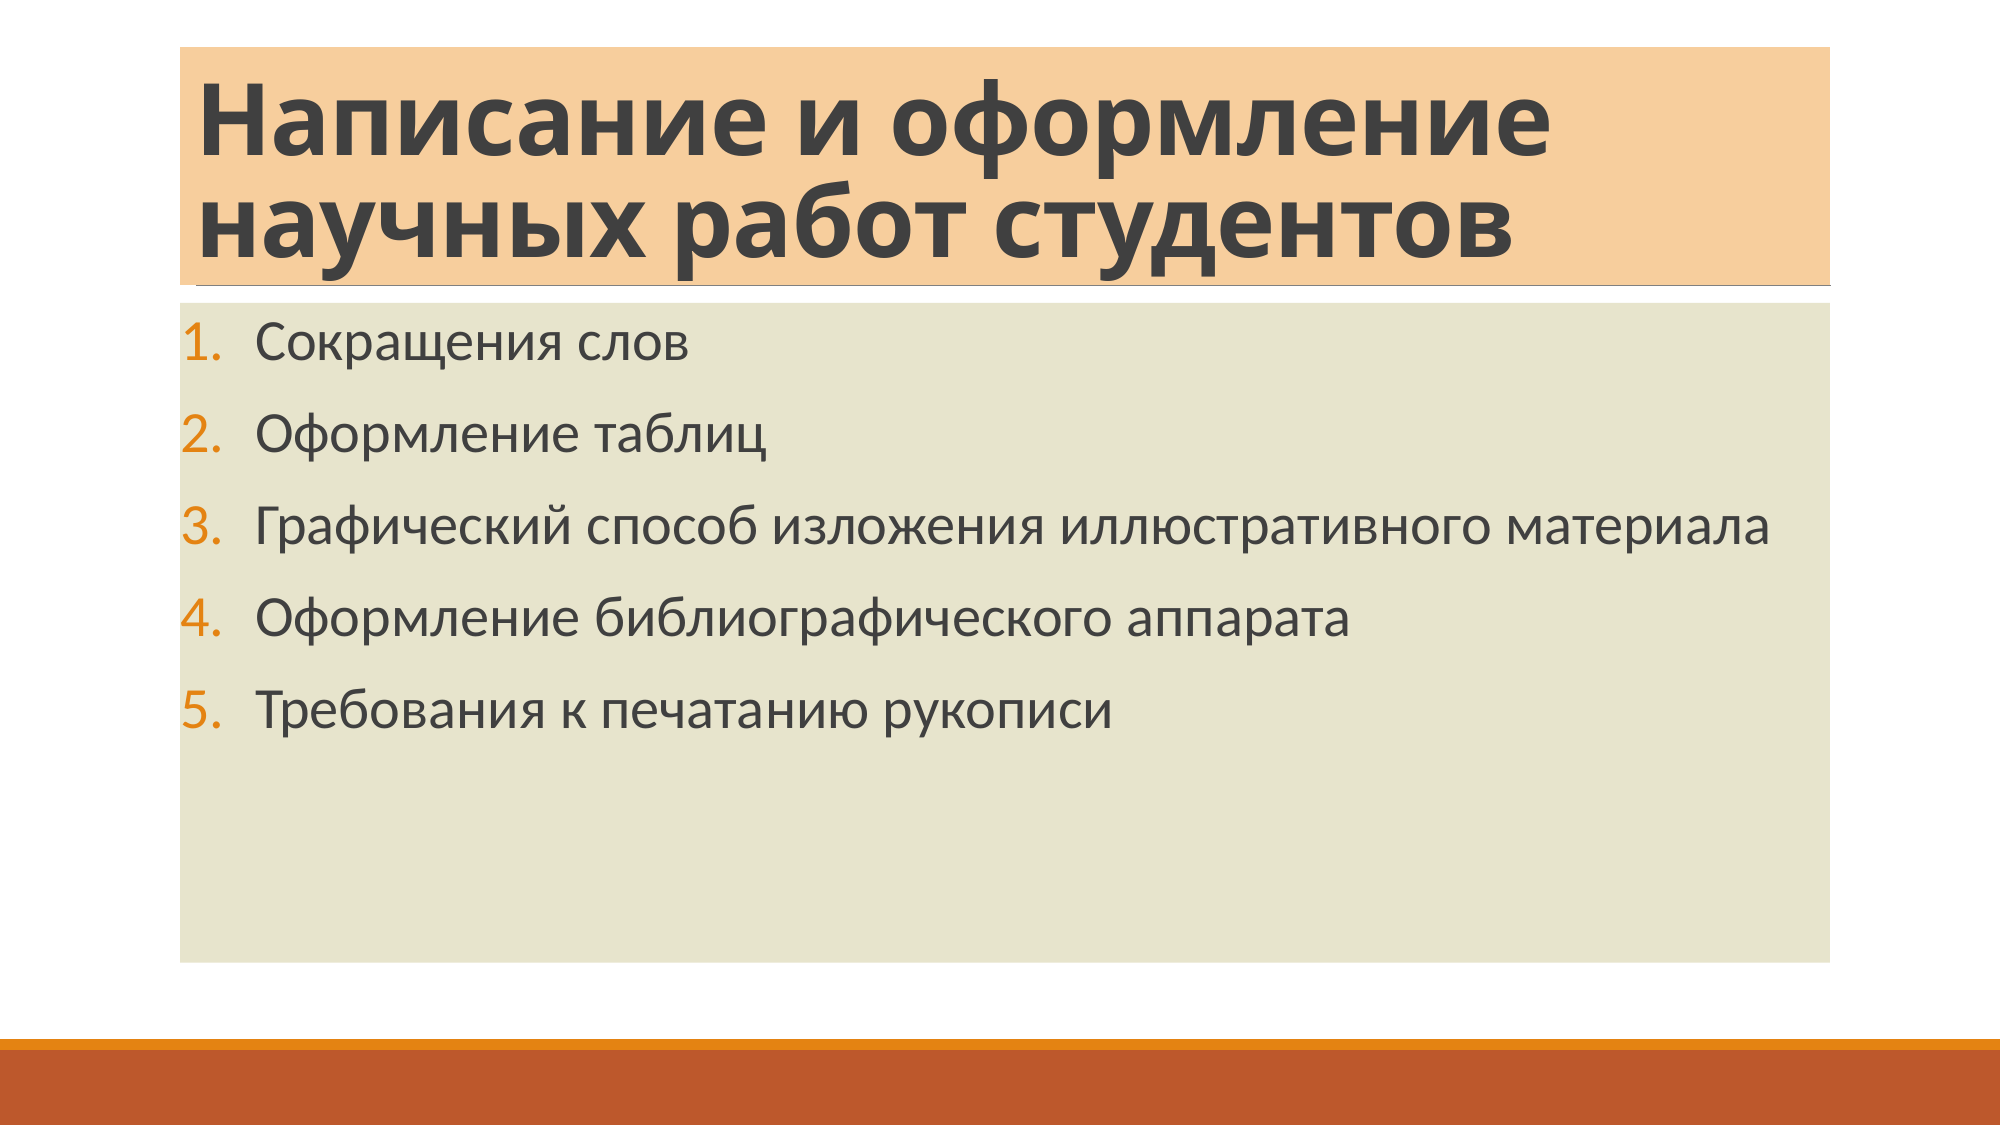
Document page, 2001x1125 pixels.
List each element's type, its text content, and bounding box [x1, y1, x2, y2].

title Написание и оформление научных работ студентов [180, 47, 1830, 285]
list Сокращения слов Оформление таблиц Графический способ изложения иллюстративного материала Оформление библиографического аппарата Требования к печатанию рукописи [180, 302, 1830, 963]
